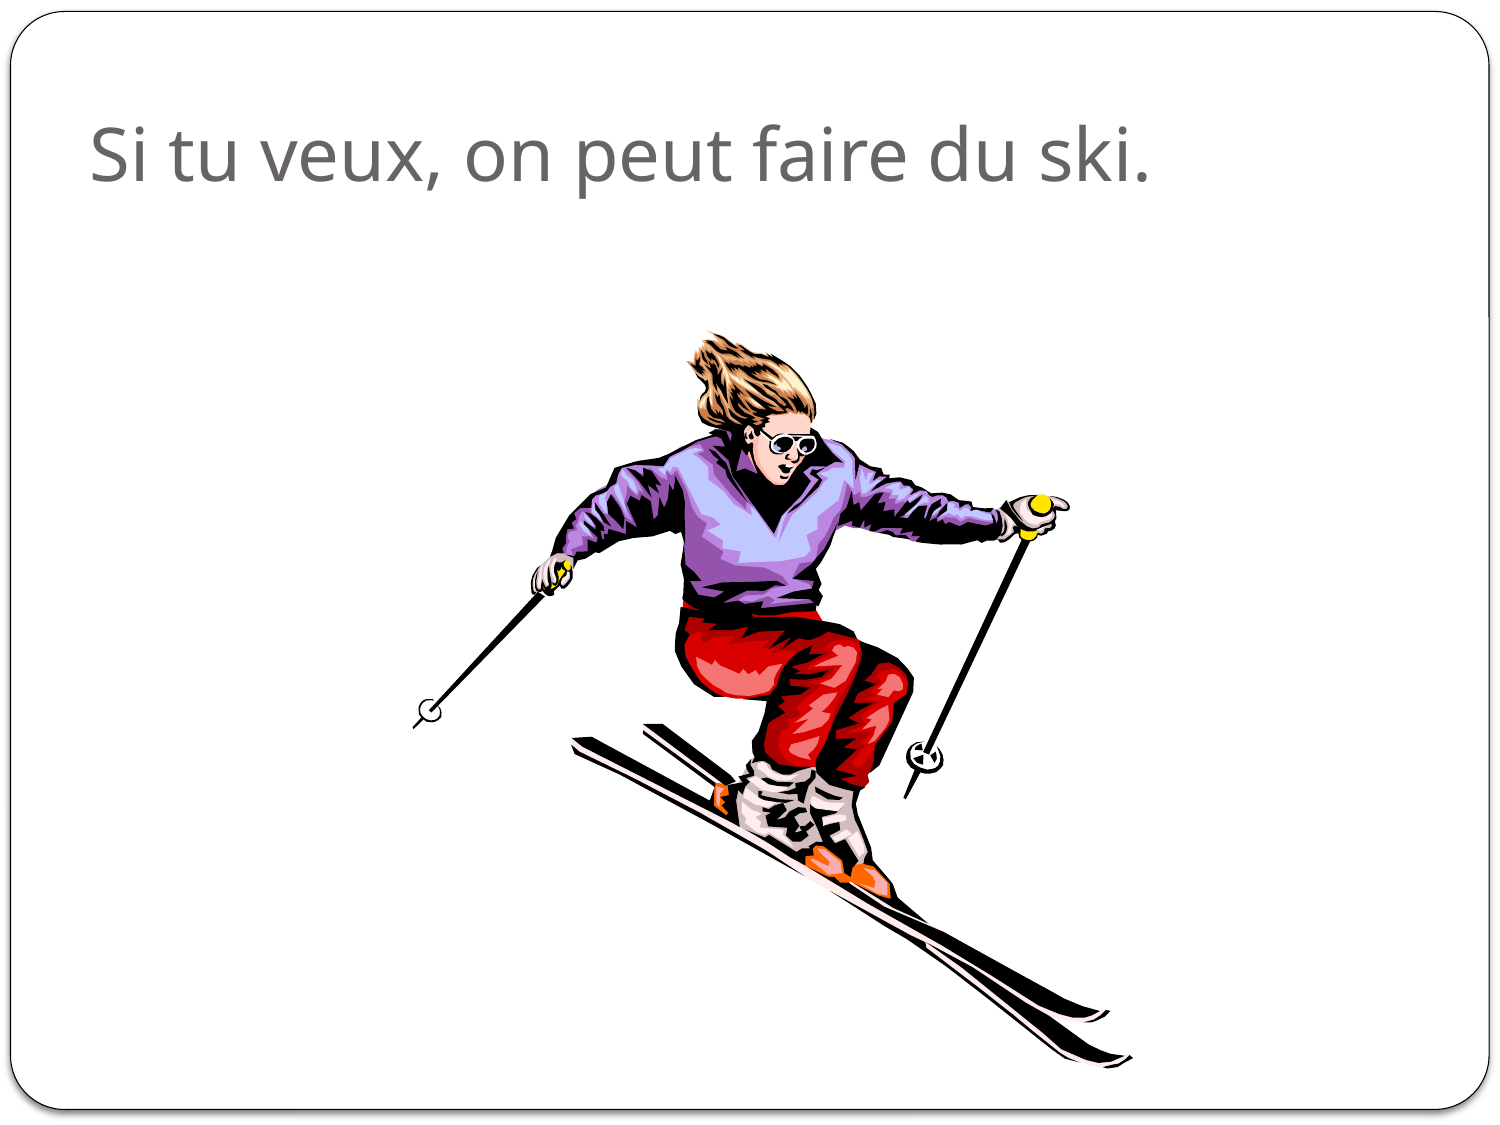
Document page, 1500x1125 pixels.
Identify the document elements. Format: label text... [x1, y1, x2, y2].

picture [412, 324, 1140, 1076]
title Si tu veux, on peut faire du ski. [75, 99, 1450, 300]
